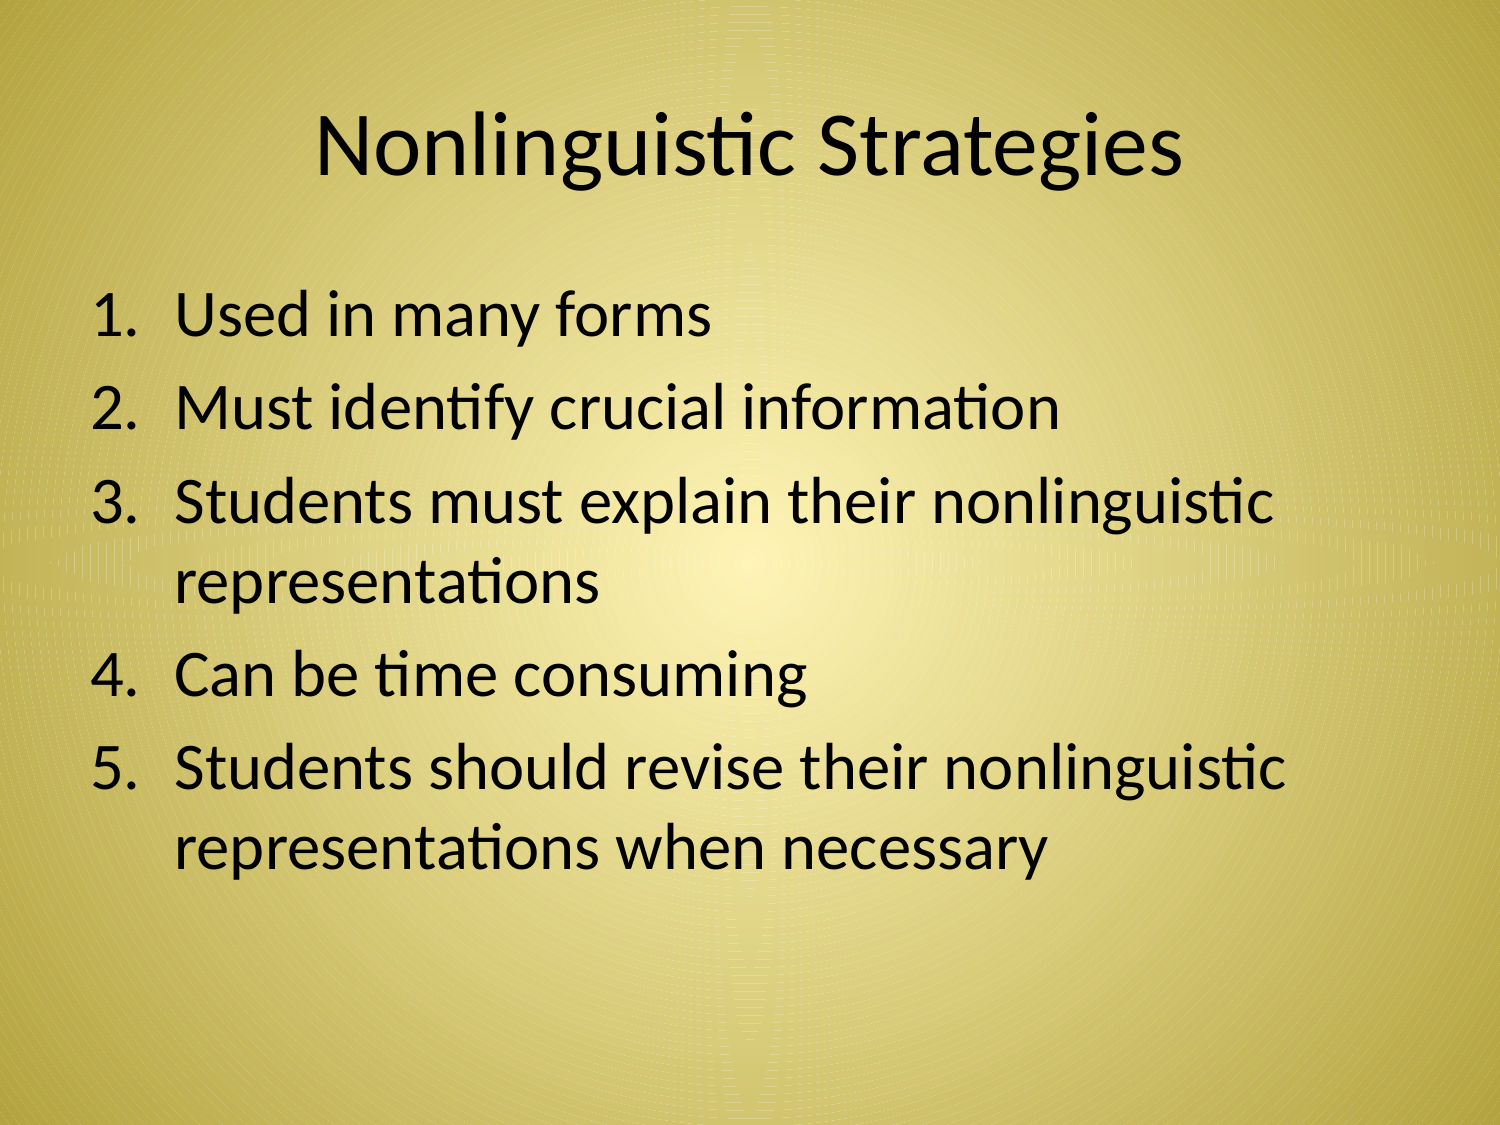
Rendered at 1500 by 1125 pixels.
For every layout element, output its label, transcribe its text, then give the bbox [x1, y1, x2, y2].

list Used in many forms Must identify crucial information Students must explain their nonlinguistic representations Can be time consuming Students should revise their nonlinguistic representations when necessary [75, 262, 1425, 1005]
title Nonlinguistic Strategies [75, 45, 1425, 233]
